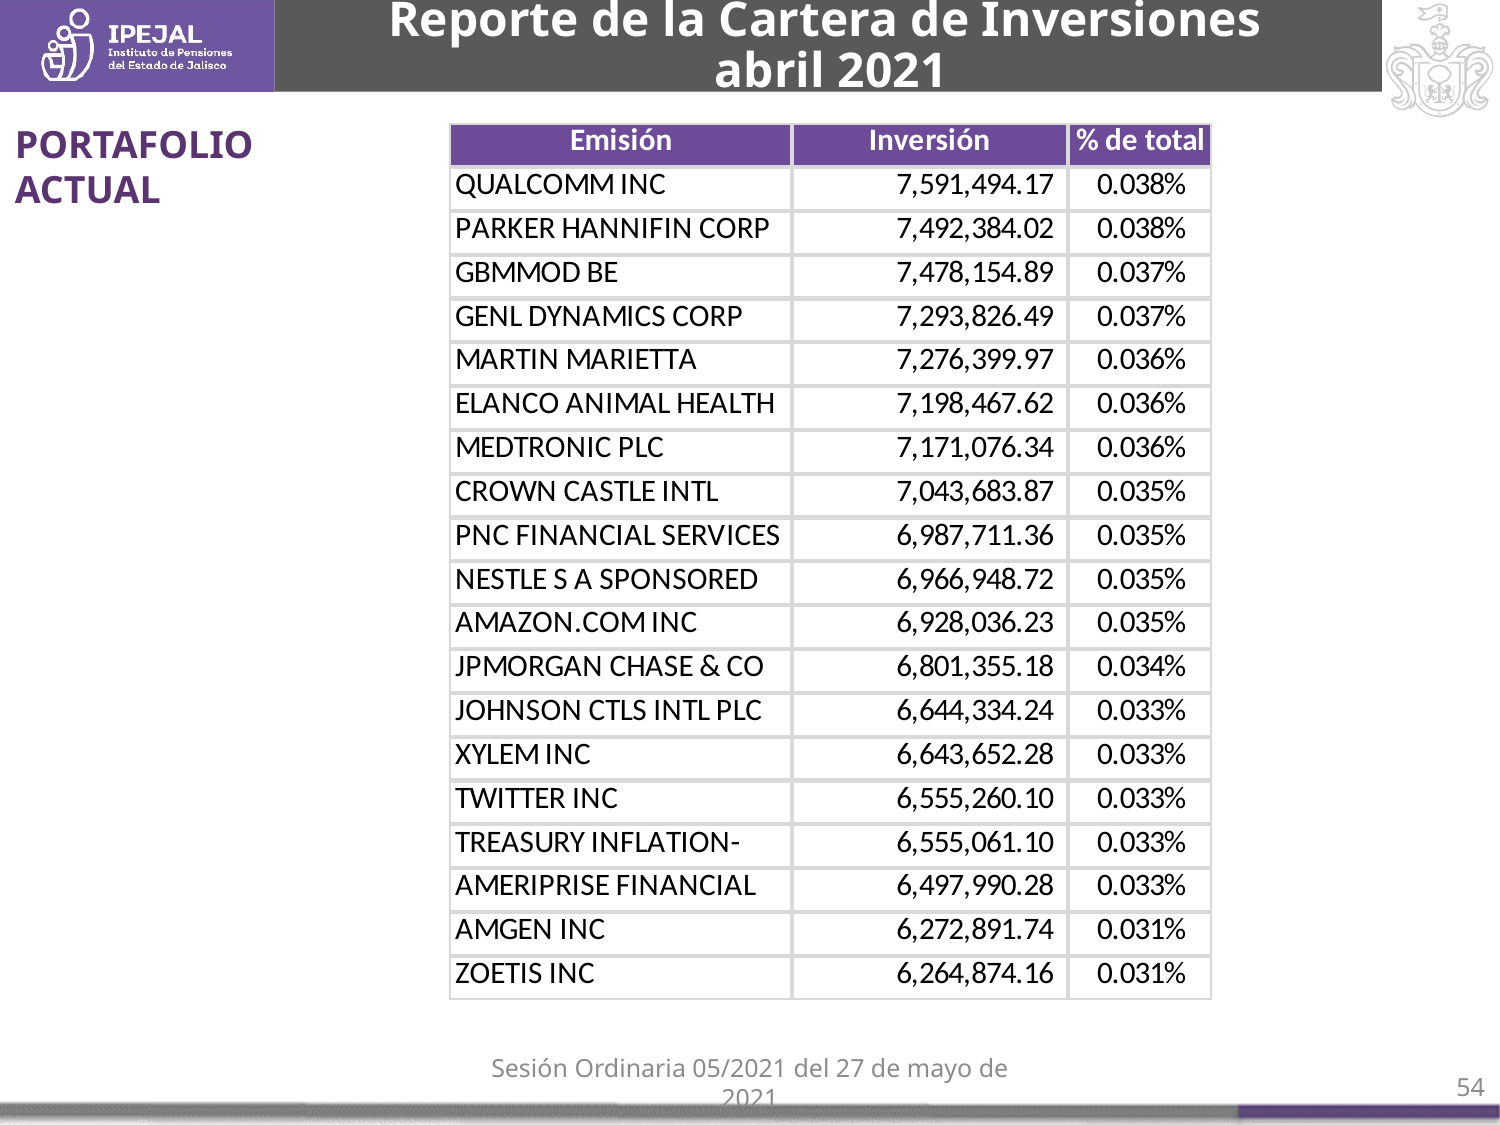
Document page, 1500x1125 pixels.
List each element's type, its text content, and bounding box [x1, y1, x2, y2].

picture [0, 1096, 1500, 1125]
picture [0, 0, 275, 92]
picture [448, 122, 1215, 1002]
text_box PORTAFOLIO ACTUAL [0, 113, 305, 219]
text_box Reporte de la Cartera de Inversiones abril 2021 [278, 0, 1385, 94]
slide_number 54 [1149, 1058, 1500, 1119]
footer Sesión Ordinaria 05/2021 del 27 de mayo de 2021 [469, 1052, 1031, 1113]
